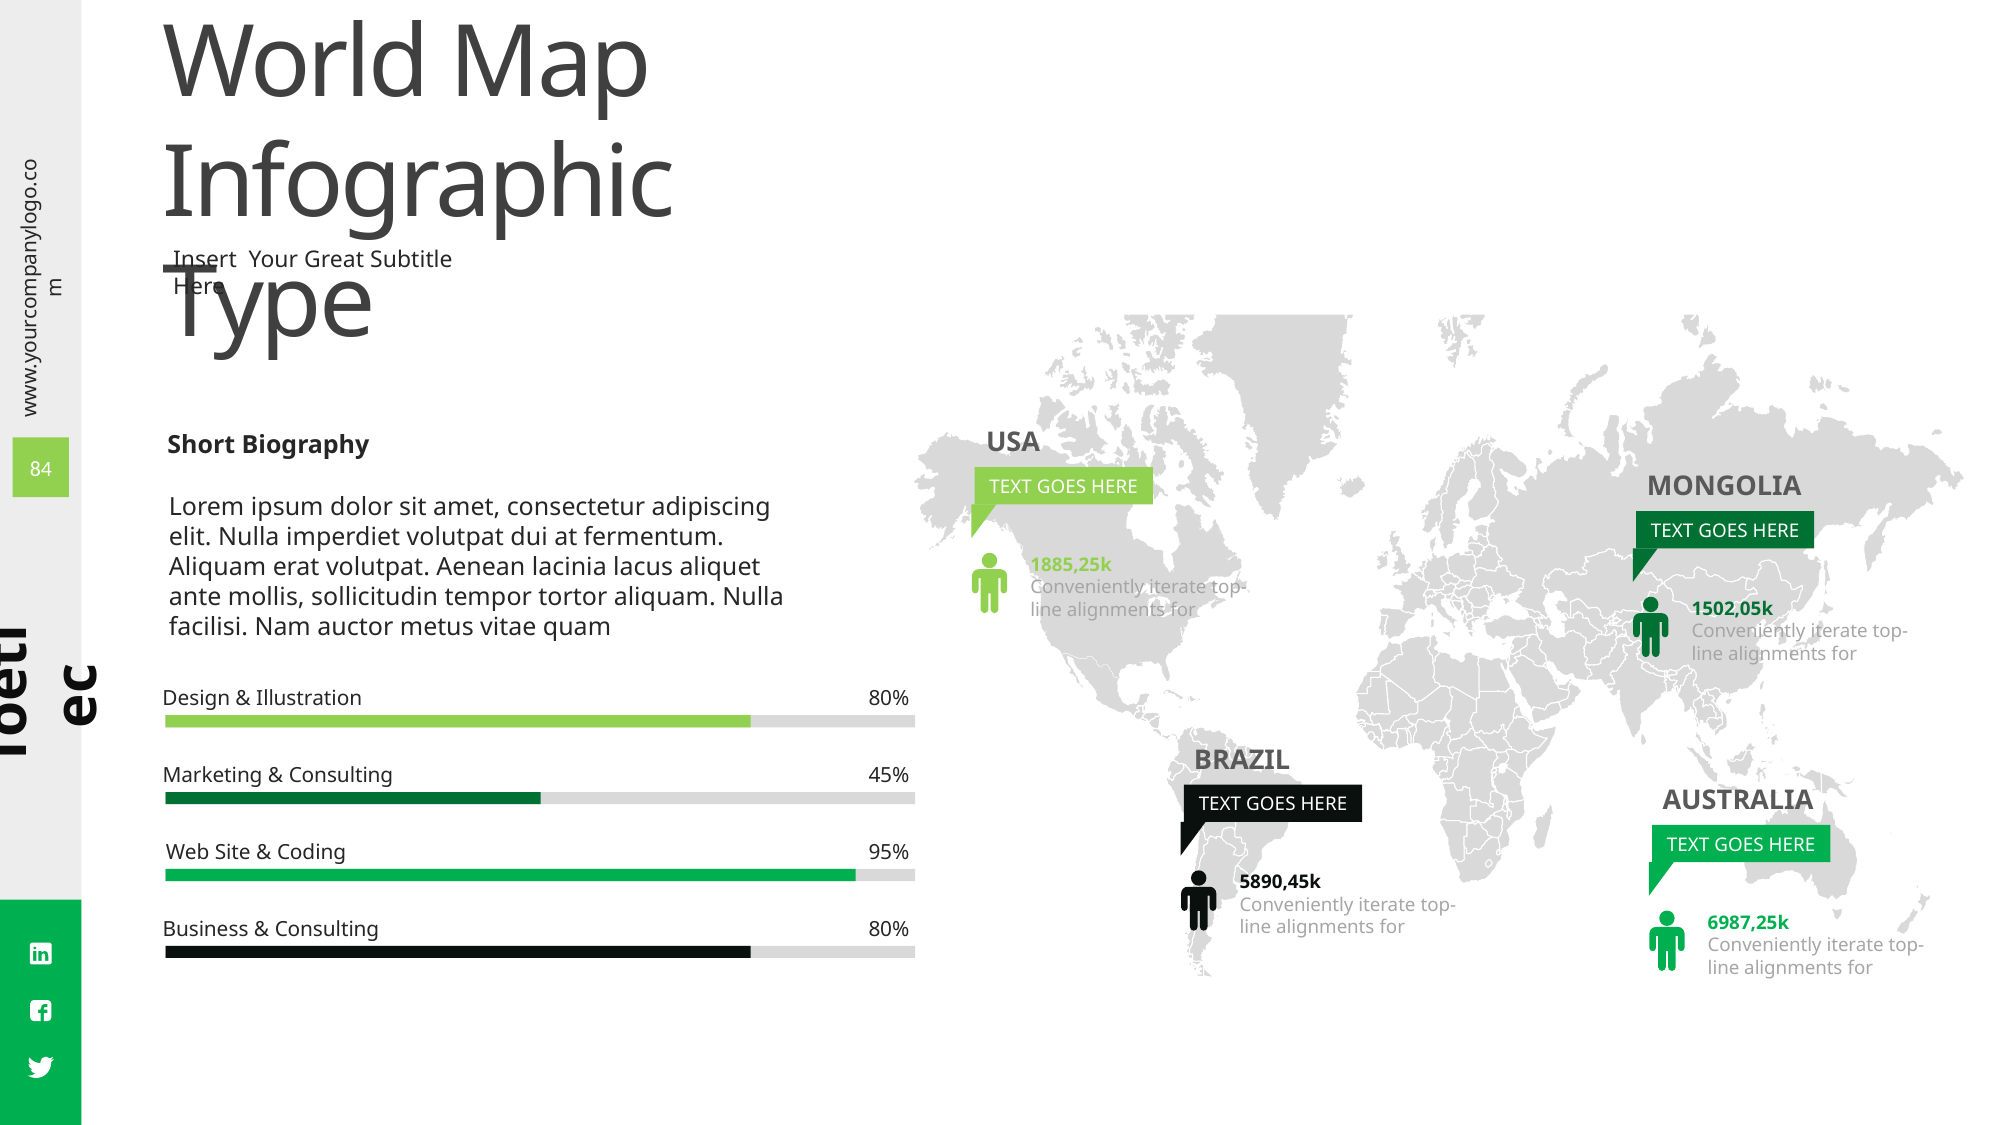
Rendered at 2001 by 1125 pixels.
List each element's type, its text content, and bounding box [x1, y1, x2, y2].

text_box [1648, 824, 1834, 896]
text_box Business & Consulting [147, 907, 394, 948]
text_box Short Biography [152, 409, 437, 478]
text_box [542, 791, 912, 805]
text_box [165, 868, 857, 882]
text_box Insert Your Great Subtitle Here [158, 237, 512, 307]
text_box [752, 714, 912, 728]
text_box [165, 945, 752, 959]
text_box [165, 714, 752, 728]
text_box 45% [853, 754, 912, 794]
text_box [1632, 511, 1818, 583]
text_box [971, 467, 1157, 539]
slide_number 84 [12, 437, 69, 498]
text_box Web Site & Coding [151, 831, 361, 871]
text_box Lorem ipsum dolor sit amet, consectetur adipiscing elit. Nulla imperdiet volutpat dui at fermentum. Aliquam erat volutpat. Aenean lacinia lacus aliquet ante mollis, sollicitudin tempor tortor aliquam. Nulla facilisi. Nam auctor metus vitae quam [154, 482, 810, 648]
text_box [1180, 784, 1366, 856]
text_box 6987,25k Conveniently iterate top-line alignments for [1692, 978, 1953, 986]
text_box World Map Infographic Type [147, 116, 891, 236]
text_box 95% [853, 831, 912, 871]
text_box [752, 945, 912, 959]
text_box Design & Illustration [147, 677, 377, 717]
text_box 80% [853, 677, 912, 717]
text_box [165, 791, 542, 805]
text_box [912, 314, 1967, 978]
text_box Marketing & Consulting [147, 754, 408, 794]
text_box [857, 871, 912, 882]
text_box 80% [853, 907, 912, 948]
